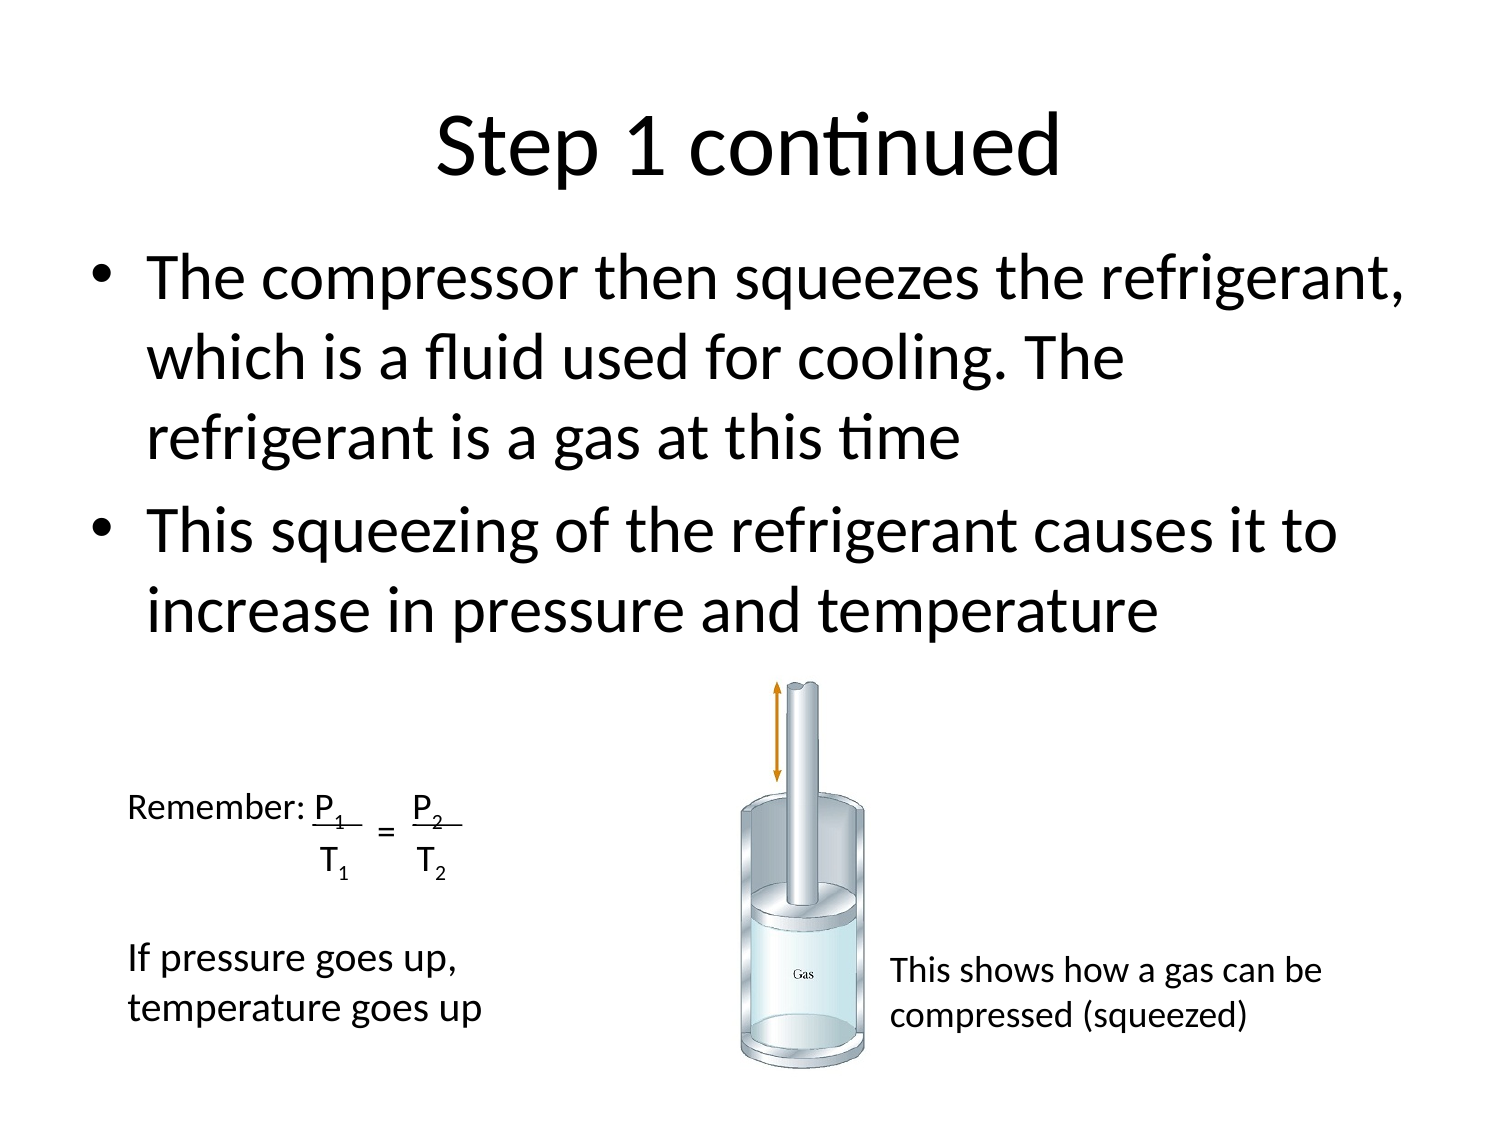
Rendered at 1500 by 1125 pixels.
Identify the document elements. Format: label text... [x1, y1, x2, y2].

text_box This shows how a gas can be compressed (squeezed) [883, 937, 1375, 1043]
list The compressor then squeezes the refrigerant, which is a fluid used for cooling. The refrigerant is a gas at this time This squeezing of the refrigerant causes it to increase in pressure and temperature [75, 224, 1425, 1050]
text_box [112, 774, 638, 1028]
picture [724, 674, 879, 1080]
title Step 1 continued [75, 45, 1425, 224]
